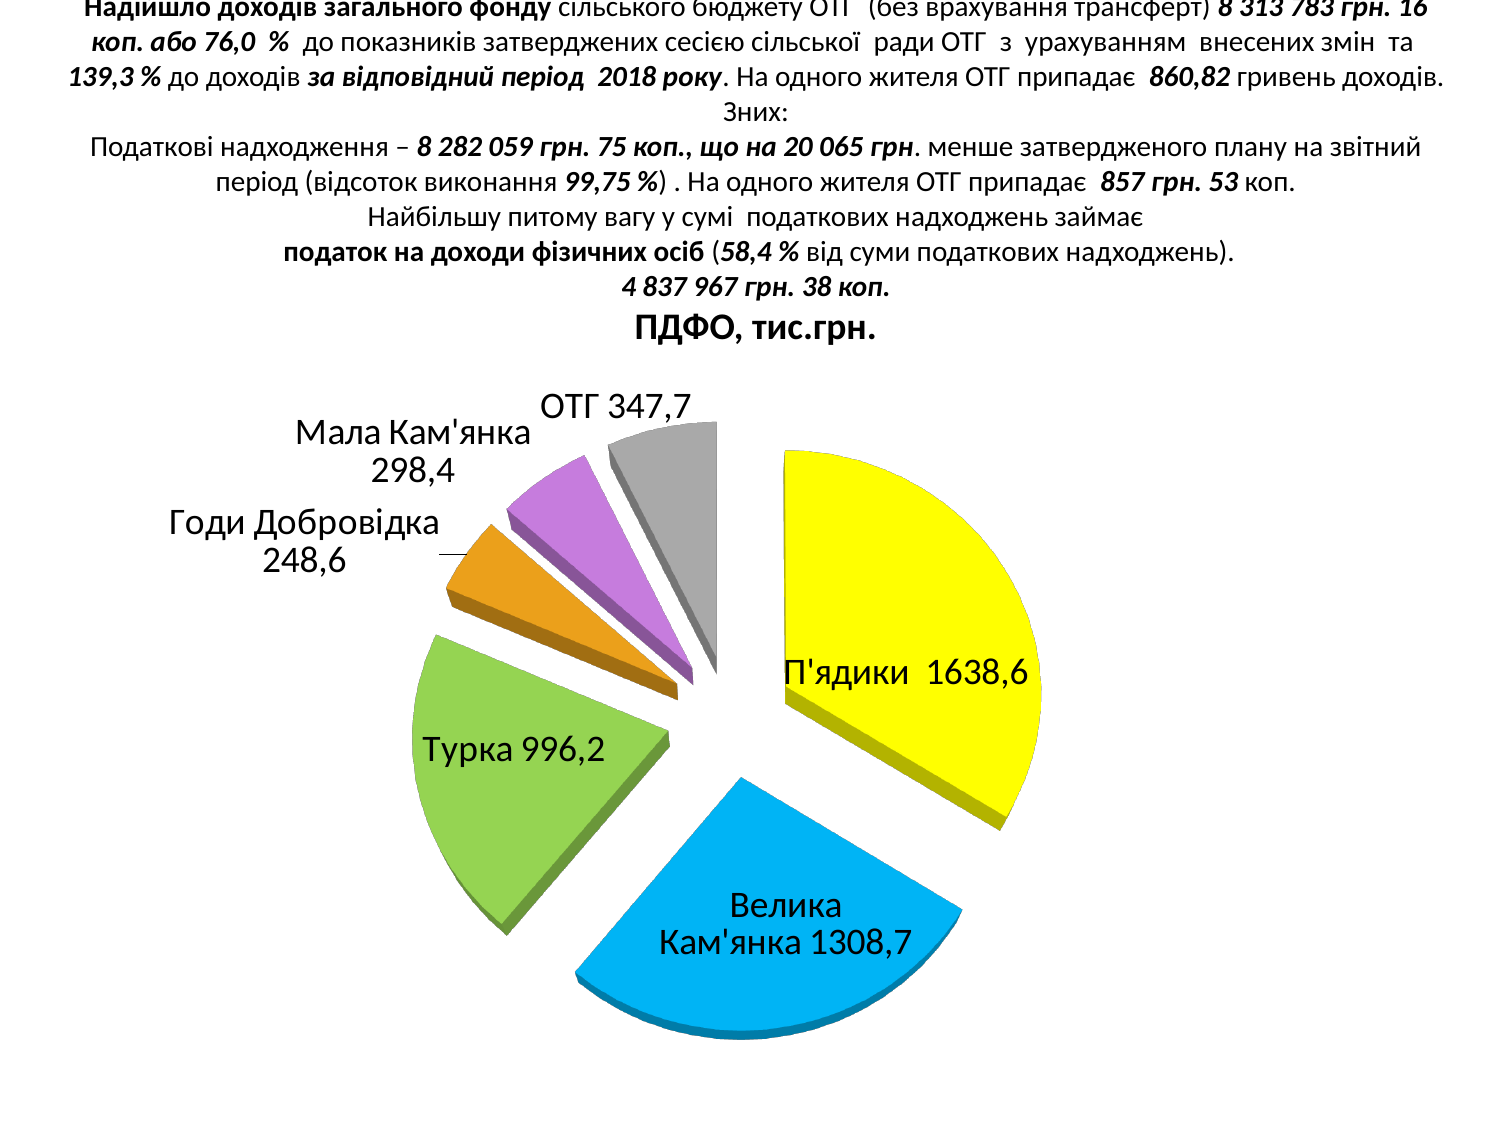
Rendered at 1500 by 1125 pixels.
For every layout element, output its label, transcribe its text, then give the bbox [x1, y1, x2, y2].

chart [52, 362, 1389, 1124]
title Надійшло доходів загального фонду сільського бюджету ОТГ (без врахування трансферт) 8 313 783 грн. 16 коп. або 76,0 % до показників затверджених сесією сільської ради ОТГ з урахуванням внесених змін та 139,3 % до доходів за відповідний період 2018 року. На одного жителя ОТГ припадає 860,82 гривень доходів. Зних: Податкові надходження – 8 282 059 грн. 75 коп., що на 20 065 грн. менше затвердженого плану на звітний період (відсоток виконання 99,75 %) . На одного жителя ОТГ припадає 857 грн. 53 коп. Найбільшу питому вагу у сумі податкових надходжень займає податок на доходи фізичних осіб (58,4 % від суми податкових надходжень). 4 837 967 грн. 38 коп. ПДФО, тис.грн. [41, 19, 1471, 350]
